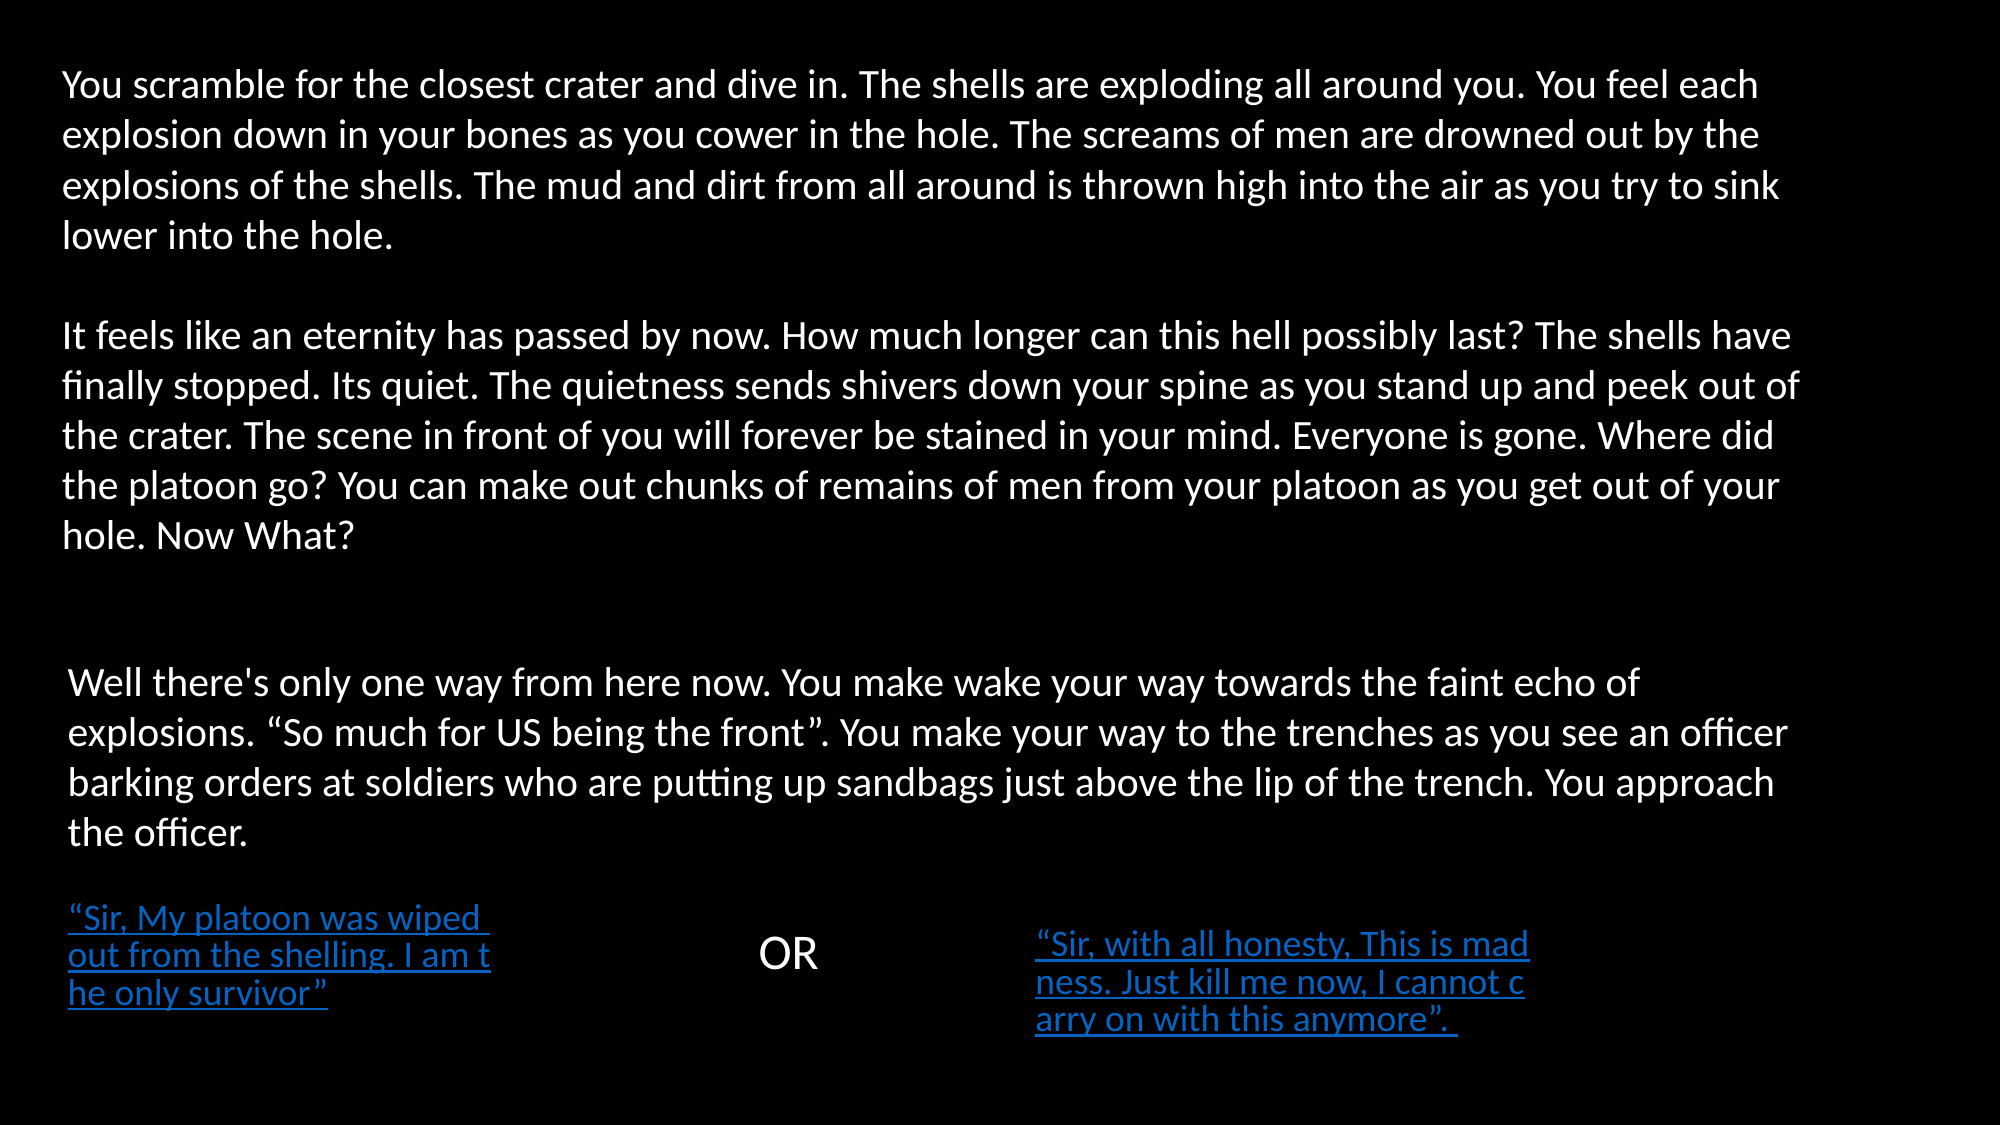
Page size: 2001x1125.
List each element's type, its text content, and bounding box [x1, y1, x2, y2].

text_box “Sir, with all honesty, This is madness. Just kill me now, I cannot carry on with this anymore”. [1020, 911, 1550, 972]
text_box “Sir, My platoon was wiped out from the shelling. I am the only survivor” [52, 885, 506, 945]
text_box OR [744, 911, 921, 987]
text_box You scramble for the closest crater and dive in. The shells are exploding all around you. You feel each explosion down in your bones as you cower in the hole. The screams of men are drowned out by the explosions of the shells. The mud and dirt from all around is thrown high into the air as you try to sink lower into the hole. [47, 49, 1844, 265]
text_box Well there's only one way from here now. You make wake your way towards the faint echo of explosions. “So much for US being the front”. You make your way to the trenches as you see an officer barking orders at soldiers who are putting up sandbags just above the lip of the trench. You approach the officer. [52, 647, 1850, 862]
text_box It feels like an eternity has passed by now. How much longer can this hell possibly last? The shells have finally stopped. Its quiet. The quietness sends shivers down your spine as you stand up and peek out of the crater. The scene in front of you will forever be stained in your mind. Everyone is gone. Where did the platoon go? You can make out chunks of remains of men from your platoon as you get out of your hole. Now What? [47, 299, 1844, 565]
